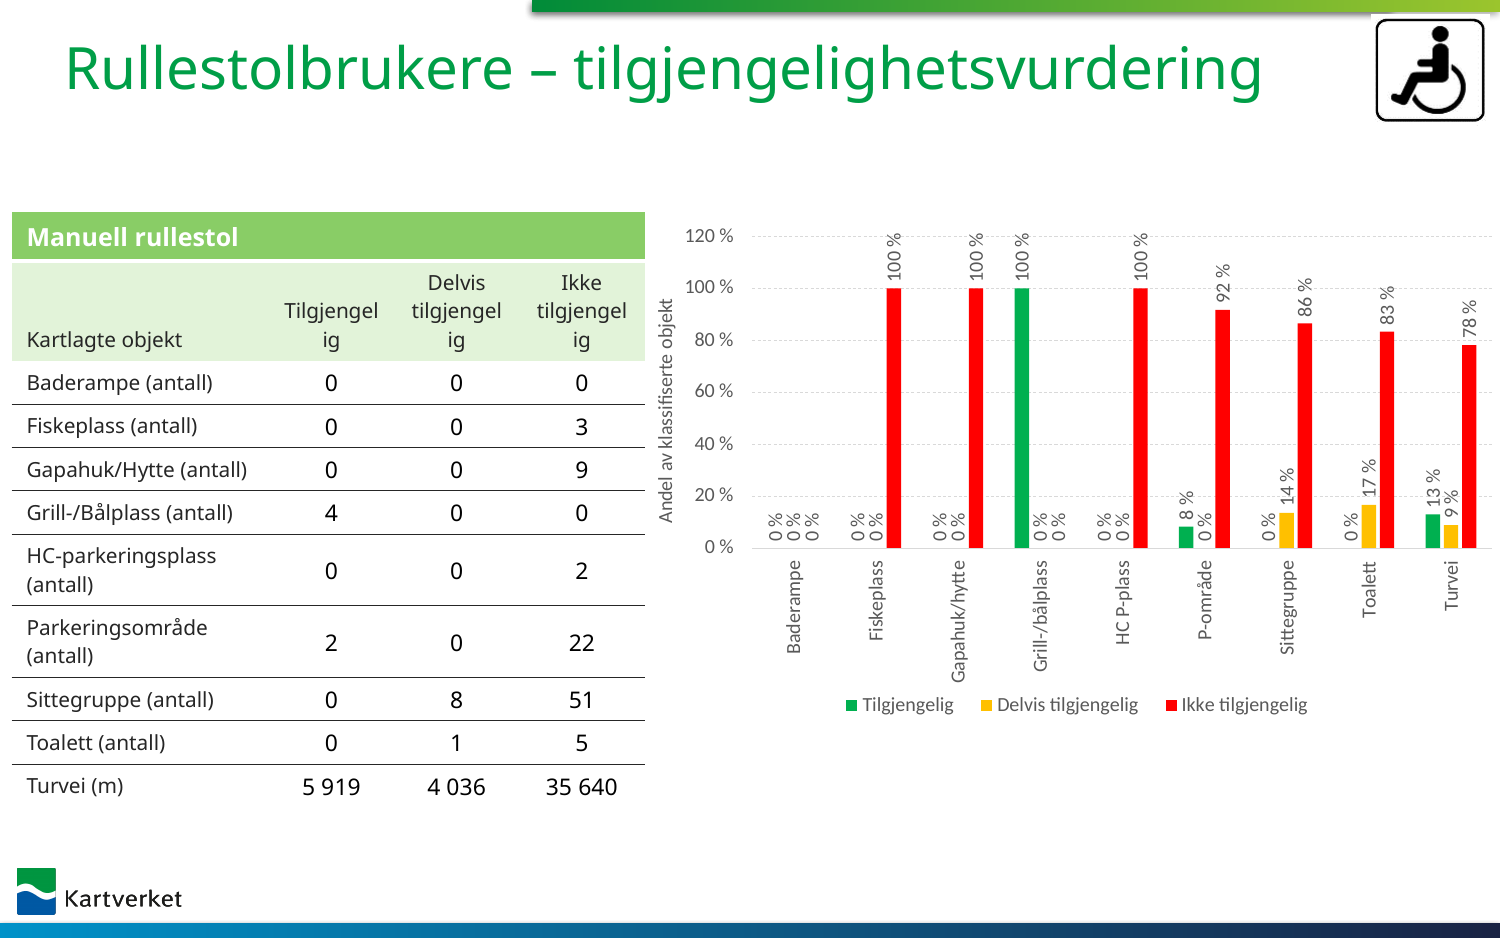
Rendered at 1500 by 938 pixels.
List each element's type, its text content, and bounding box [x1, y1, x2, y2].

table_cell Grill-/Bålplass (antall) [12, 491, 269, 534]
table_cell 22 [519, 606, 638, 677]
table_cell 0 [519, 361, 638, 404]
table_cell Delvis tilgjengelig [394, 263, 519, 361]
table_cell 0 [269, 448, 394, 490]
table_cell 9 [519, 448, 638, 490]
table_cell 51 [519, 678, 638, 720]
table_cell 0 [394, 405, 519, 447]
table_cell 0 [269, 535, 394, 605]
picture [1371, 13, 1491, 127]
table_cell 2 [519, 535, 638, 605]
table_cell Parkeringsområde (antall) [12, 606, 269, 677]
table_cell Baderampe (antall) [12, 361, 269, 404]
table_header Manuell rullestol [12, 212, 645, 259]
table_cell 0 [394, 491, 519, 534]
table_cell 5 919 [269, 765, 394, 807]
table_cell 8 [394, 678, 519, 720]
table_cell 0 [394, 361, 519, 404]
text_box Rullestolbrukere – tilgjengelighetsvurdering [49, 12, 1372, 109]
table_cell 4 036 [394, 765, 519, 807]
table_cell 0 [269, 361, 394, 404]
table_cell HC-parkeringsplass (antall) [12, 535, 269, 605]
table_cell Toalett (antall) [12, 721, 269, 764]
table_cell 3 [519, 405, 638, 447]
table_cell 0 [269, 405, 394, 447]
picture [643, 218, 1500, 728]
table_cell 0 [269, 721, 394, 764]
table_cell 0 [394, 448, 519, 490]
table_cell Gapahuk/Hytte (antall) [12, 448, 269, 490]
table_cell 0 [394, 606, 519, 677]
table_cell Fiskeplass (antall) [12, 405, 269, 447]
table_cell Sittegruppe (antall) [12, 678, 269, 720]
table_cell 0 [519, 491, 638, 534]
table_cell 0 [394, 535, 519, 605]
table_cell Tilgjengelig [269, 263, 394, 361]
table_cell 35 640 [519, 765, 645, 807]
table_cell 0 [269, 678, 394, 720]
table_cell Turvei (m) [12, 765, 269, 807]
table_cell 4 [269, 491, 394, 534]
table_cell 2 [269, 606, 394, 677]
table_cell Kartlagte objekt [12, 263, 269, 361]
table_cell 1 [394, 721, 519, 764]
table_cell Ikke tilgjengelig [519, 263, 638, 361]
table_cell 5 [519, 721, 645, 764]
